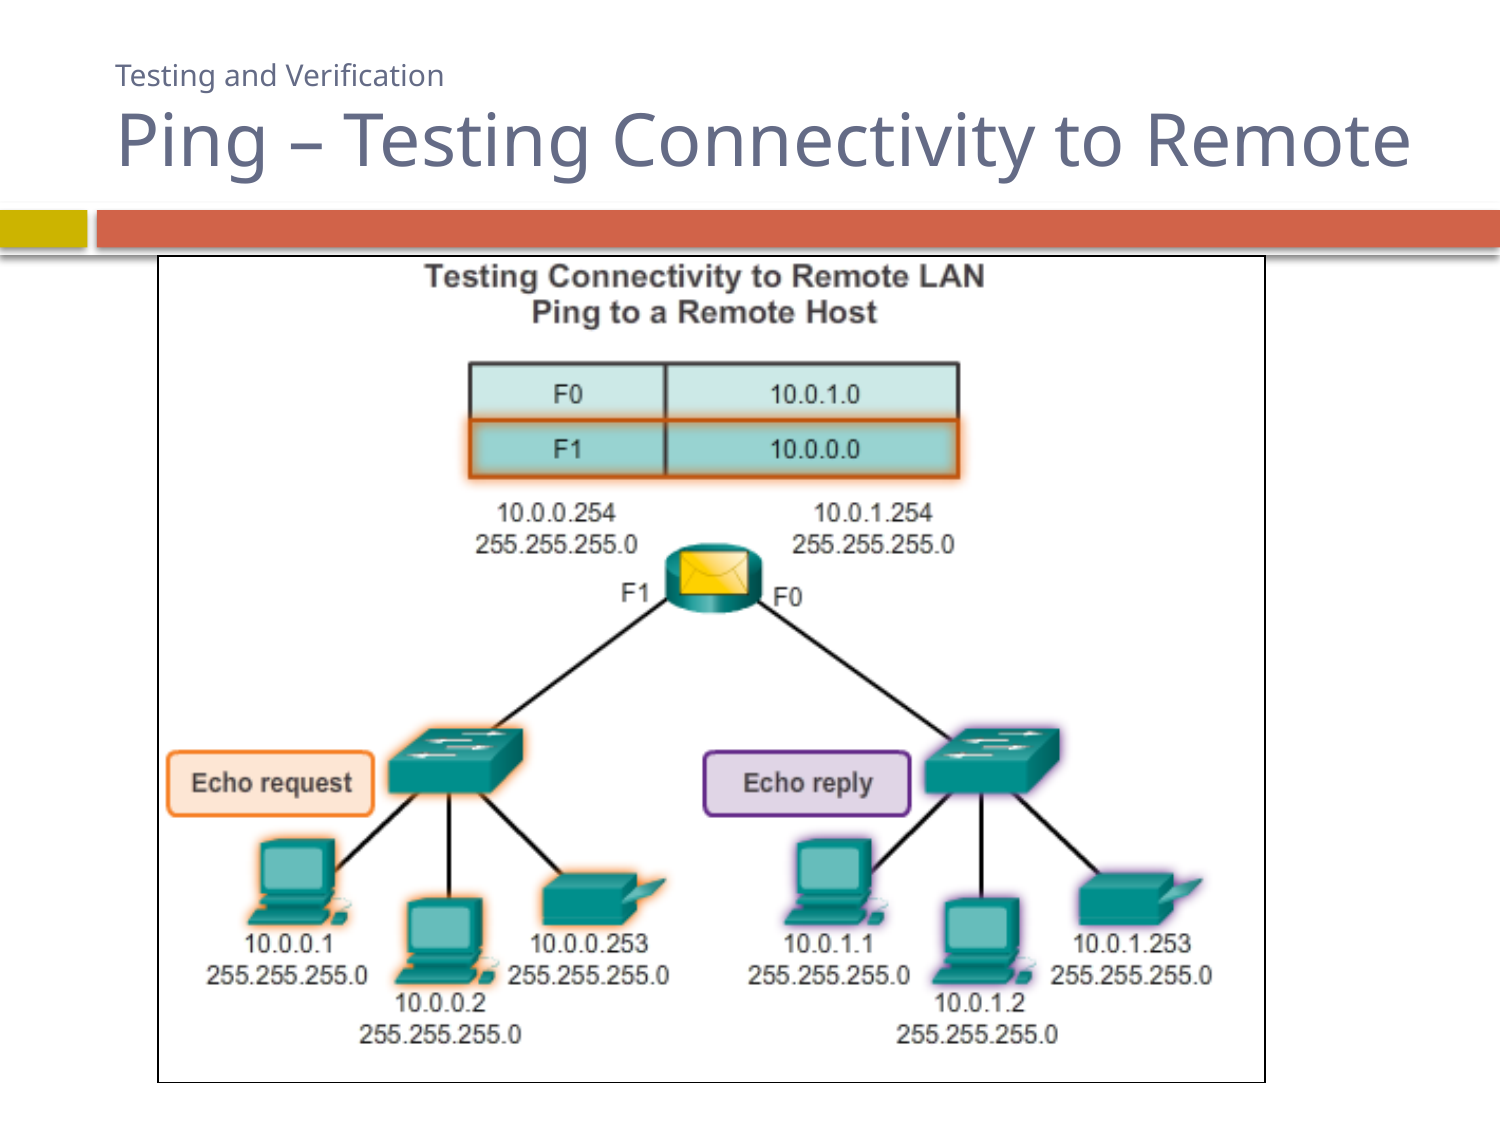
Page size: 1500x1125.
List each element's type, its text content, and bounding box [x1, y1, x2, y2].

title Testing and Verification Ping – Testing Connectivity to Remote [100, 37, 1438, 200]
picture [158, 256, 1265, 1083]
